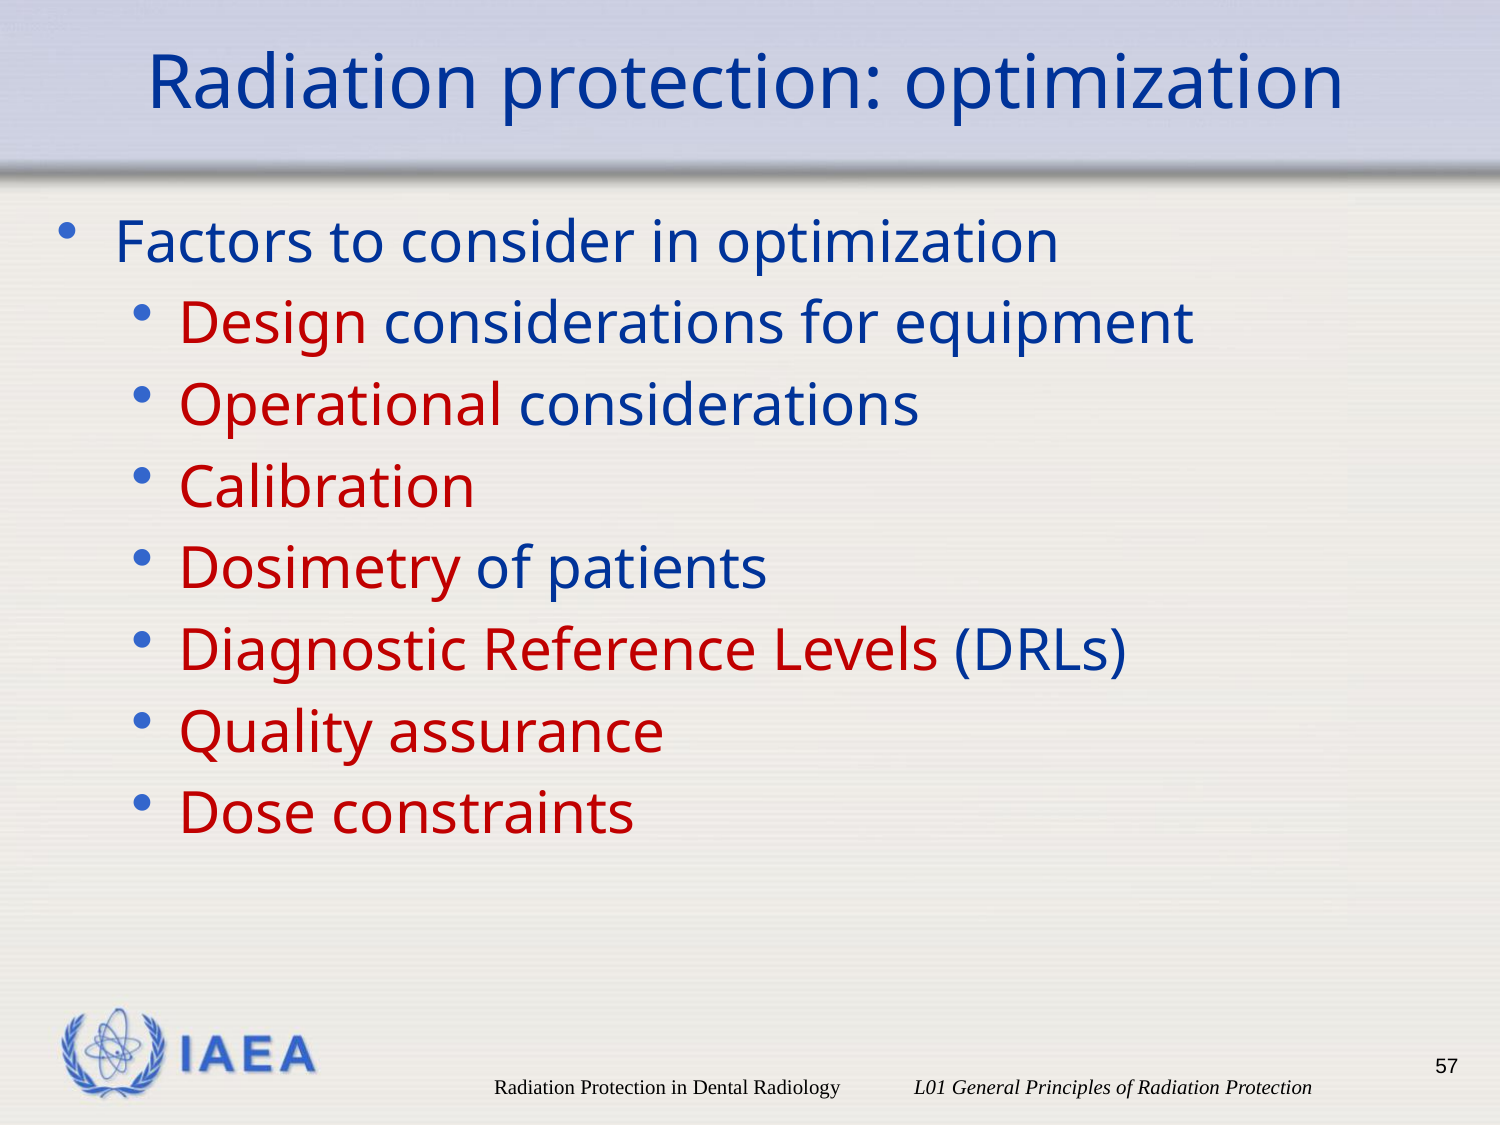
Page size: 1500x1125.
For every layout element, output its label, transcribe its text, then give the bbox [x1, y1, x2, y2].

slide_number 57 [1389, 1044, 1474, 1093]
title Radiation protection: optimization [46, 15, 1447, 142]
list Factors to consider in optimization Design considerations for equipment Operational considerations Calibration Dosimetry of patients Diagnostic Reference Levels (DRLs) Quality assurance Dose constraints [41, 196, 1460, 1037]
picture [0, 0, 1500, 1125]
text_box Radiation Protection in Dental Radiology L01 General Principles of Radiation Protection [454, 1065, 1353, 1106]
